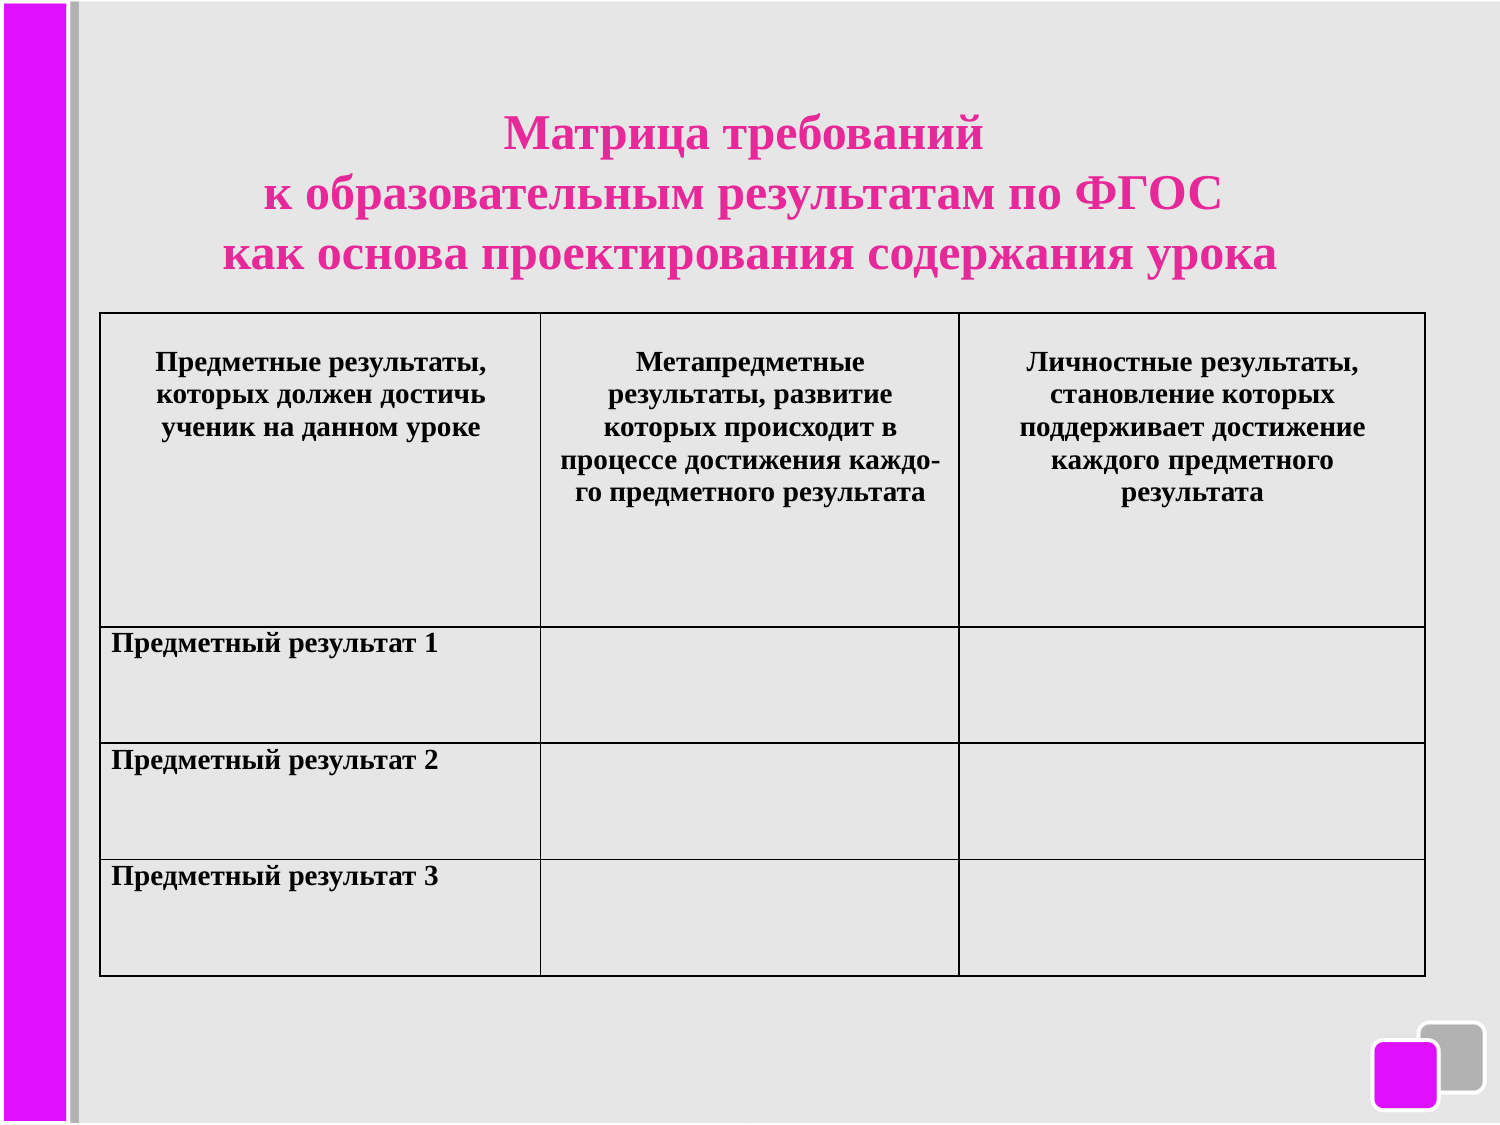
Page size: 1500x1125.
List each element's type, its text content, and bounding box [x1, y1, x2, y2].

table_cell [541, 860, 958, 975]
title Матрица требований к образовательным результатам по ФГОС как основа проектирования содержания урока [75, 125, 1425, 313]
table_header Метапредметные результаты, развитие которых происходит в процессе достижения каждо- го предметного результата [541, 314, 958, 626]
table_header Предметные результаты, которых должен достичь ученик на данном уроке [101, 314, 540, 626]
table_cell Предметный результат 1 [101, 628, 540, 742]
picture [0, 0, 1500, 1125]
table_cell [960, 860, 1424, 975]
table_cell [960, 744, 1424, 859]
table_cell [960, 628, 1424, 742]
table_cell [541, 628, 958, 742]
table_cell [541, 744, 958, 859]
table_header Личностные результаты, становление которых поддерживает достижение каждого предметного результата [960, 314, 1424, 626]
table_cell Предметный результат 3 [101, 860, 540, 975]
table_cell Предметный результат 2 [101, 744, 540, 859]
